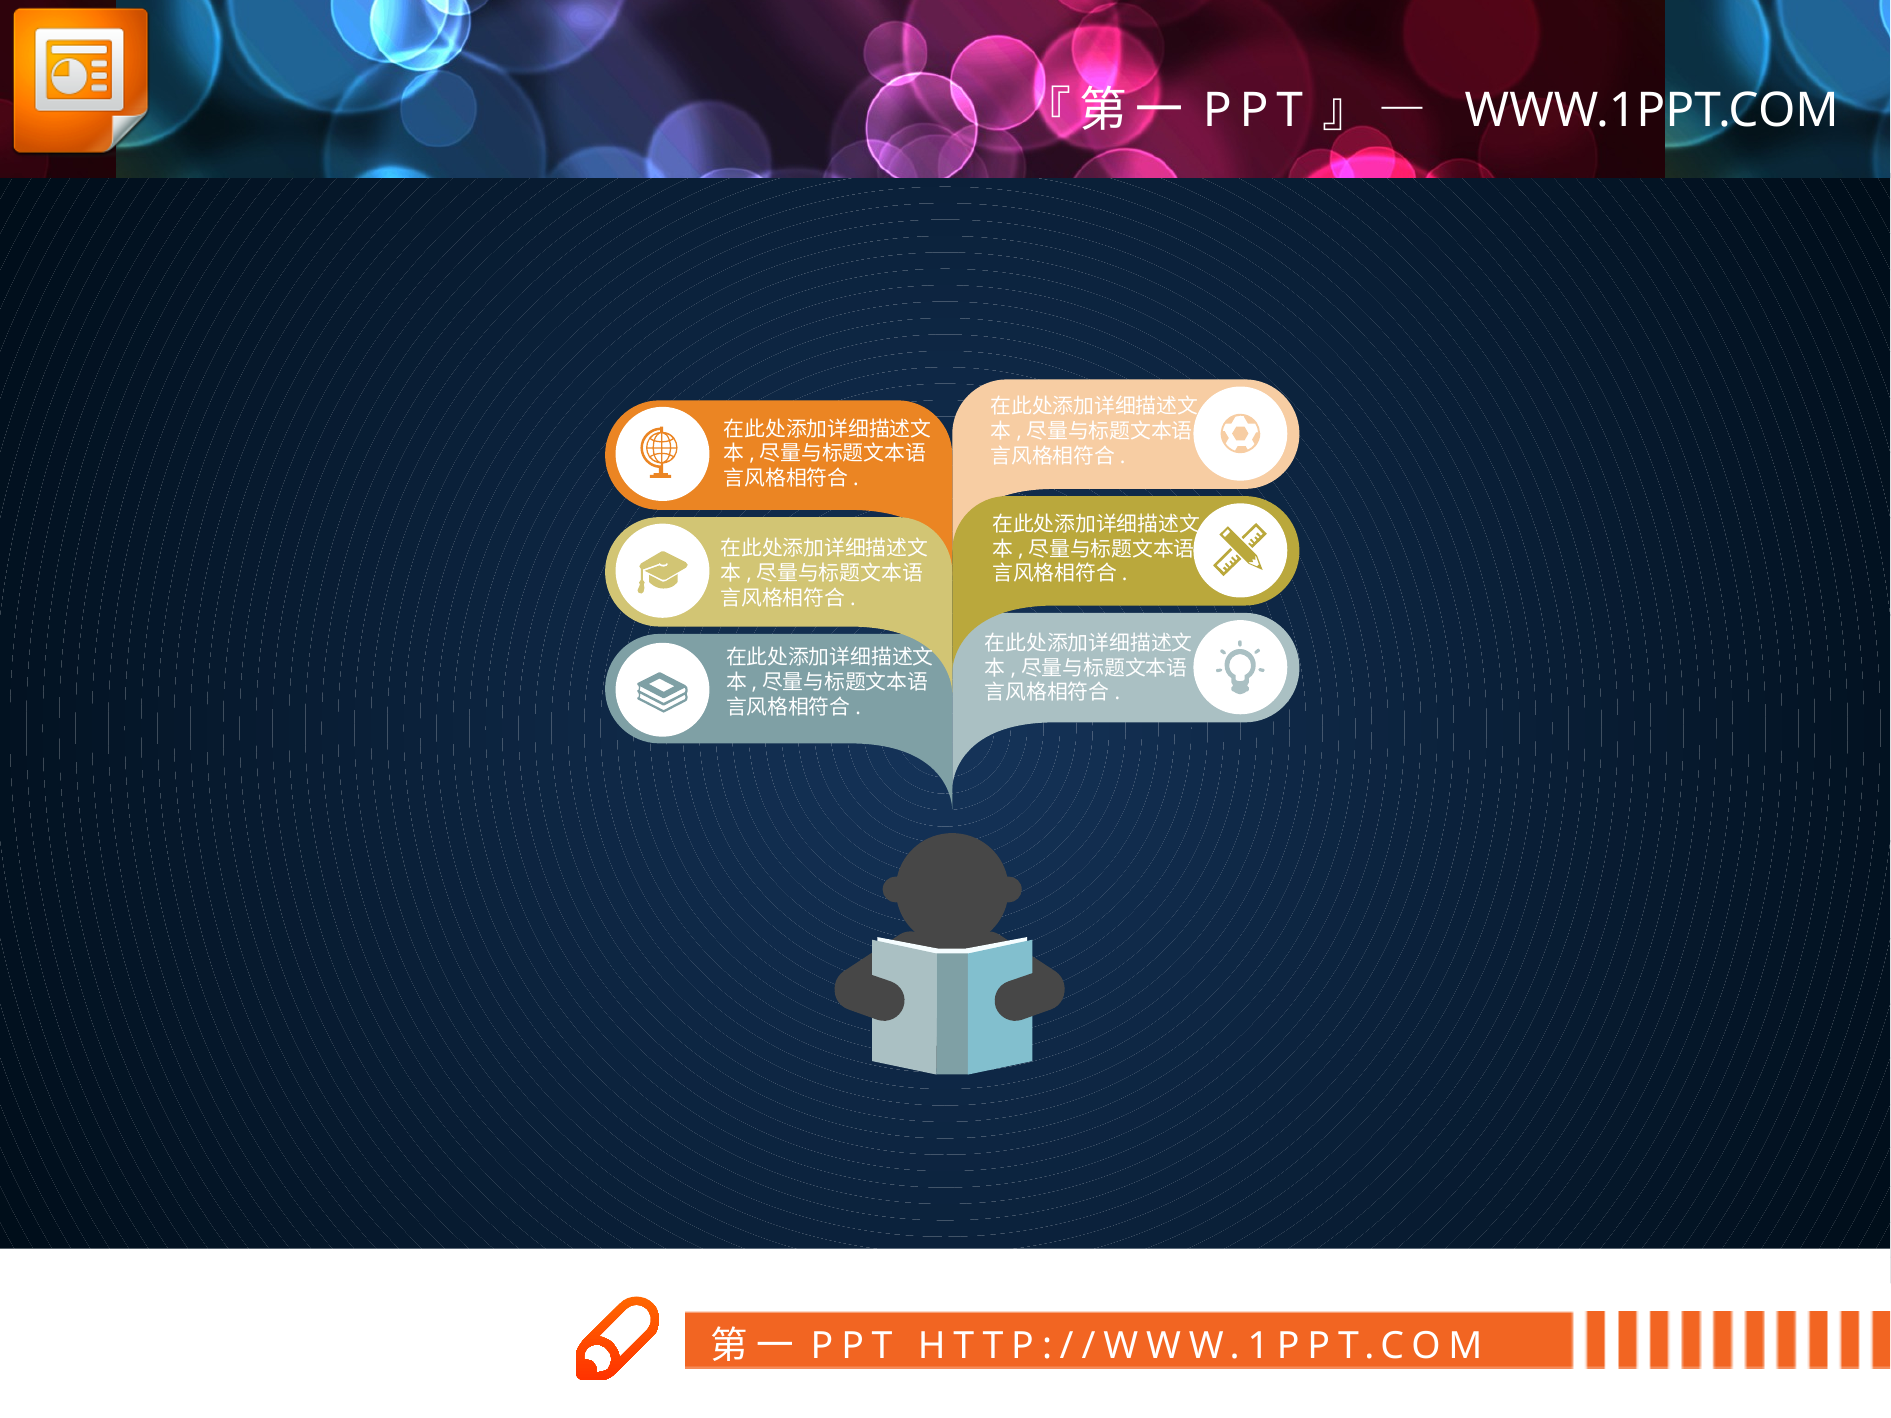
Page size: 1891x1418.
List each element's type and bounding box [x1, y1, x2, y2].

text_box [605, 379, 952, 400]
picture [0, 0, 1891, 178]
text_box [605, 810, 831, 1075]
text_box [952, 379, 1300, 496]
text_box [831, 809, 1068, 1075]
text_box [953, 789, 1300, 1075]
text_box [605, 693, 953, 810]
text_box [605, 400, 953, 517]
text_box [605, 517, 953, 693]
text_box [952, 496, 1300, 672]
picture [685, 1311, 1891, 1369]
text_box [952, 672, 1300, 789]
